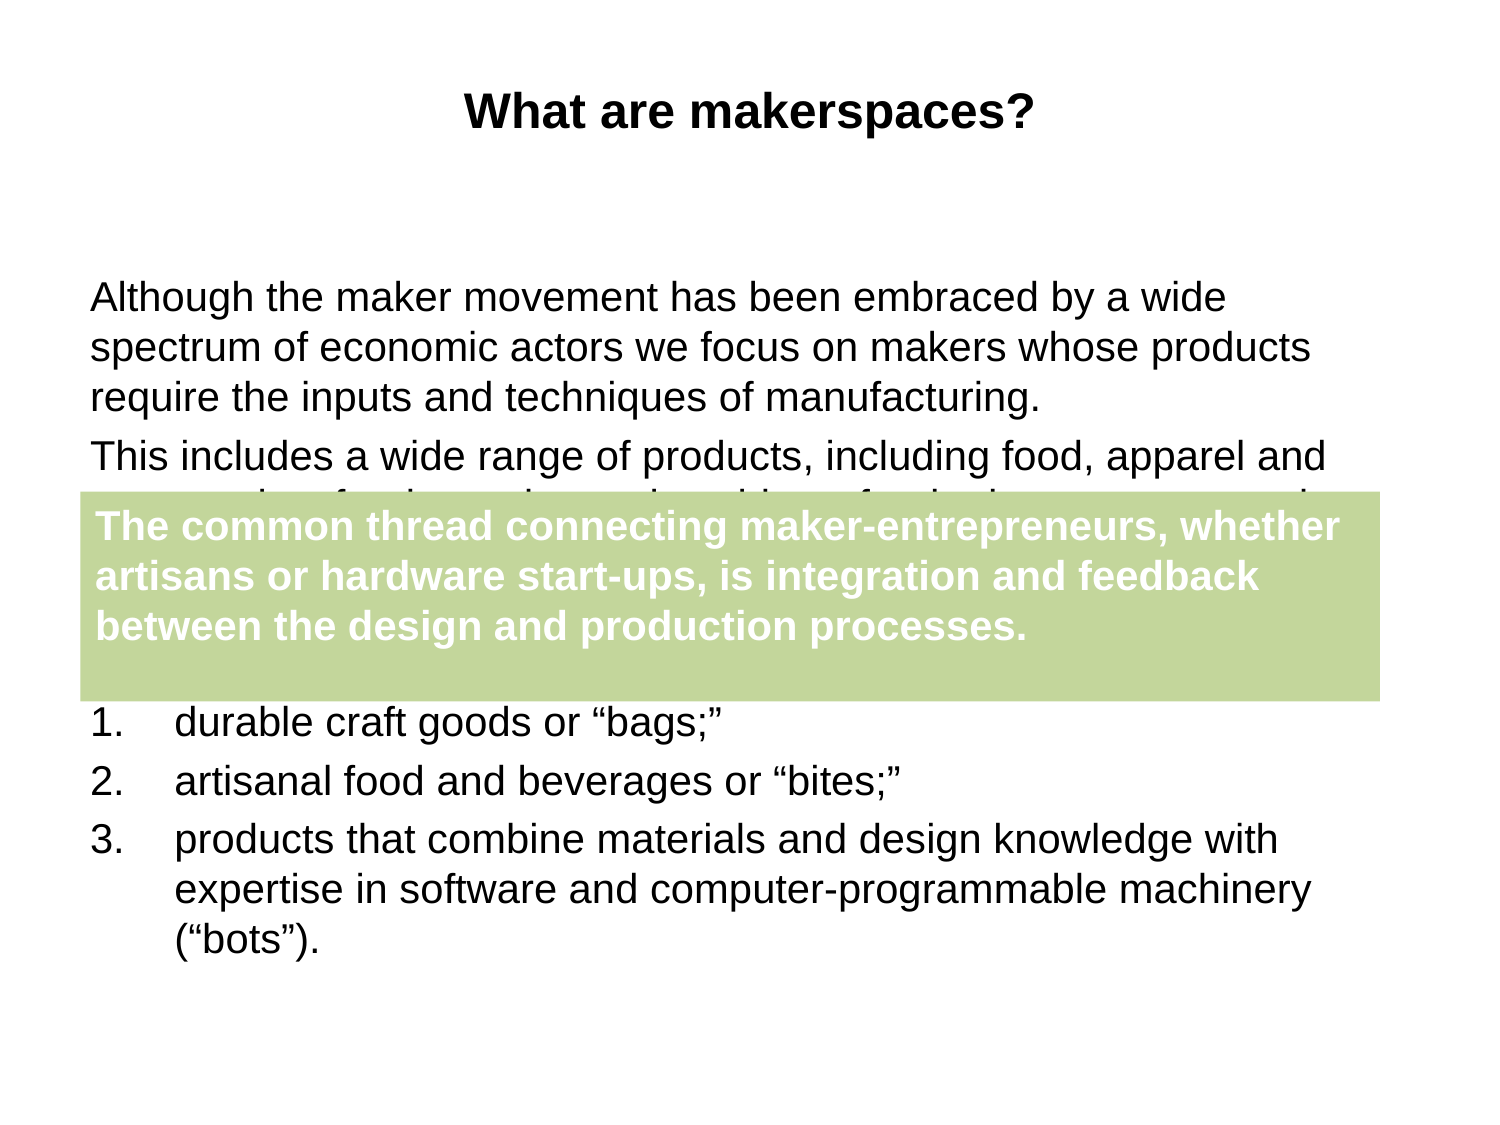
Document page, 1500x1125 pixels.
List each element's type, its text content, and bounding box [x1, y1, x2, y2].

list Although the maker movement has been embraced by a wide spectrum of economic actors we focus on makers whose products require the inputs and techniques of manufacturing. This includes a wide range of products, including food, apparel and accessories, furniture, decorative objects for the home, connected devices, and robots. This sectoral diversity can also be expressed in terms of three main product types: durable craft goods or “bags;” artisanal food and beverages or “bites;” products that combine materials and design knowledge with expertise in software and computer‐programmable machinery (“bots”). [75, 262, 1425, 1005]
text_box The common thread connecting maker‐entrepreneurs, whether artisans or hardware start‐ups, is integration and feedback between the design and production processes. [80, 491, 1380, 702]
title What are makerspaces? [75, 45, 1425, 233]
